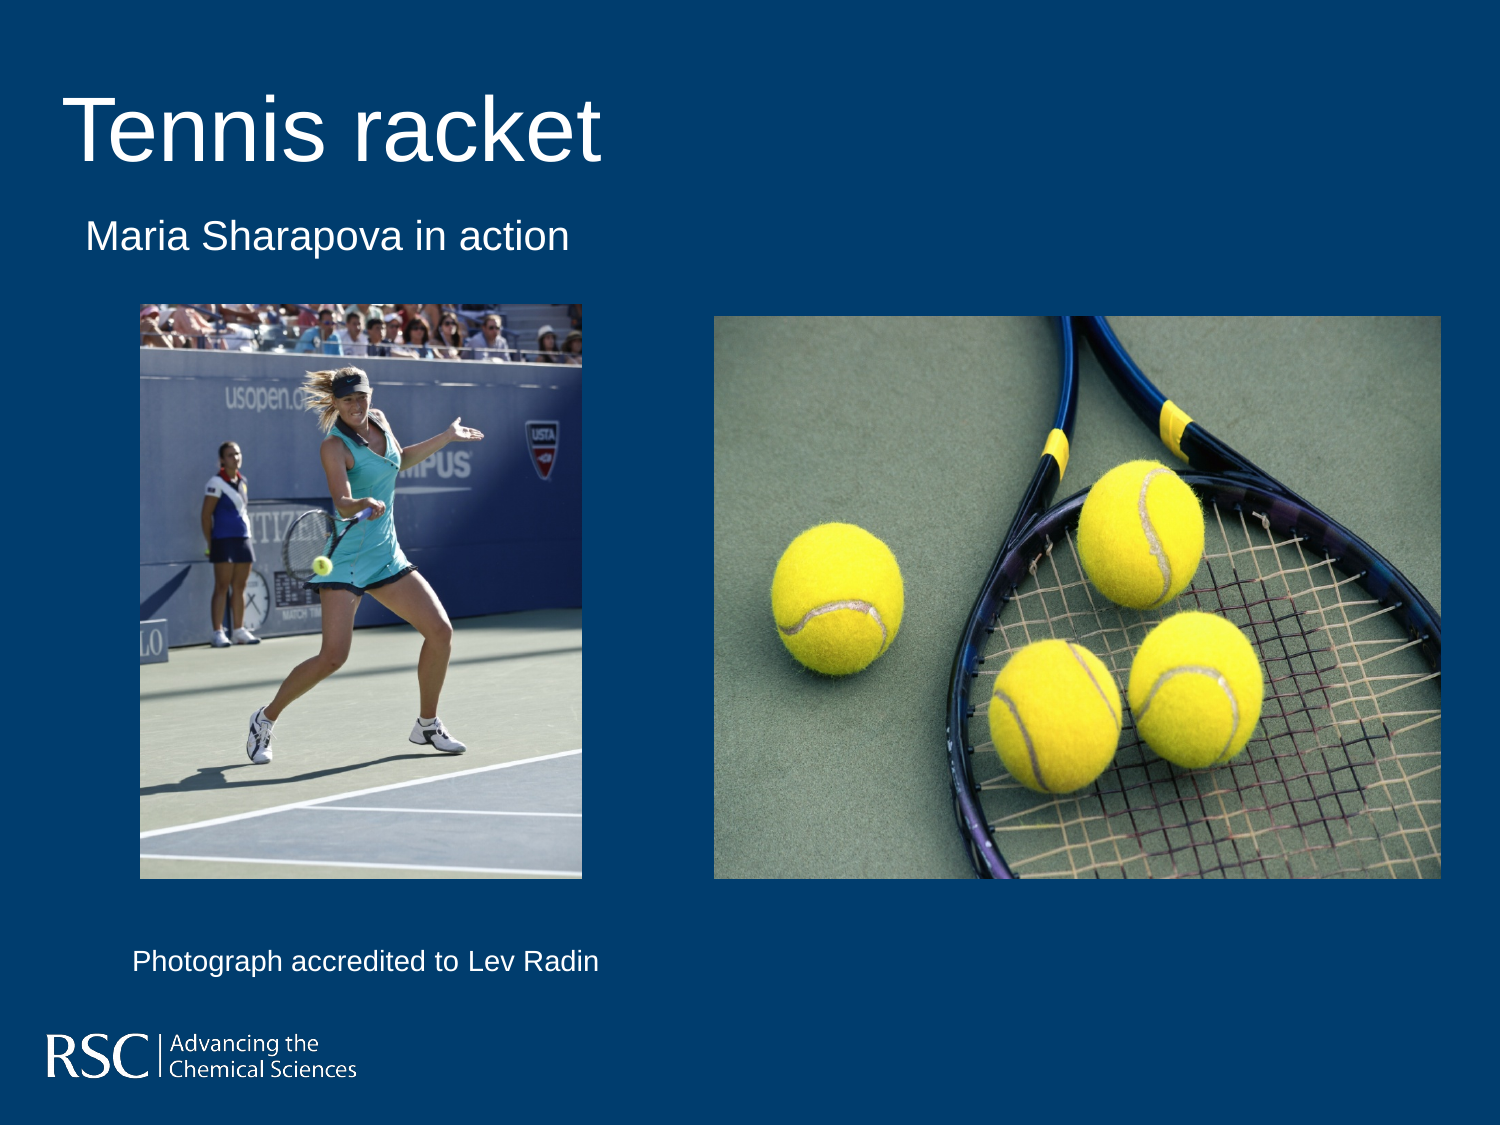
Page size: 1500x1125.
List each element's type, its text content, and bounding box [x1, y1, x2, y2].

text_box Maria Sharapova in action [70, 257, 1453, 427]
text_box Photograph accredited to Lev Radin [117, 902, 692, 985]
picture [42, 1028, 362, 1082]
picture [714, 316, 1441, 880]
title Tennis racket [46, 128, 1430, 298]
picture [140, 304, 582, 880]
